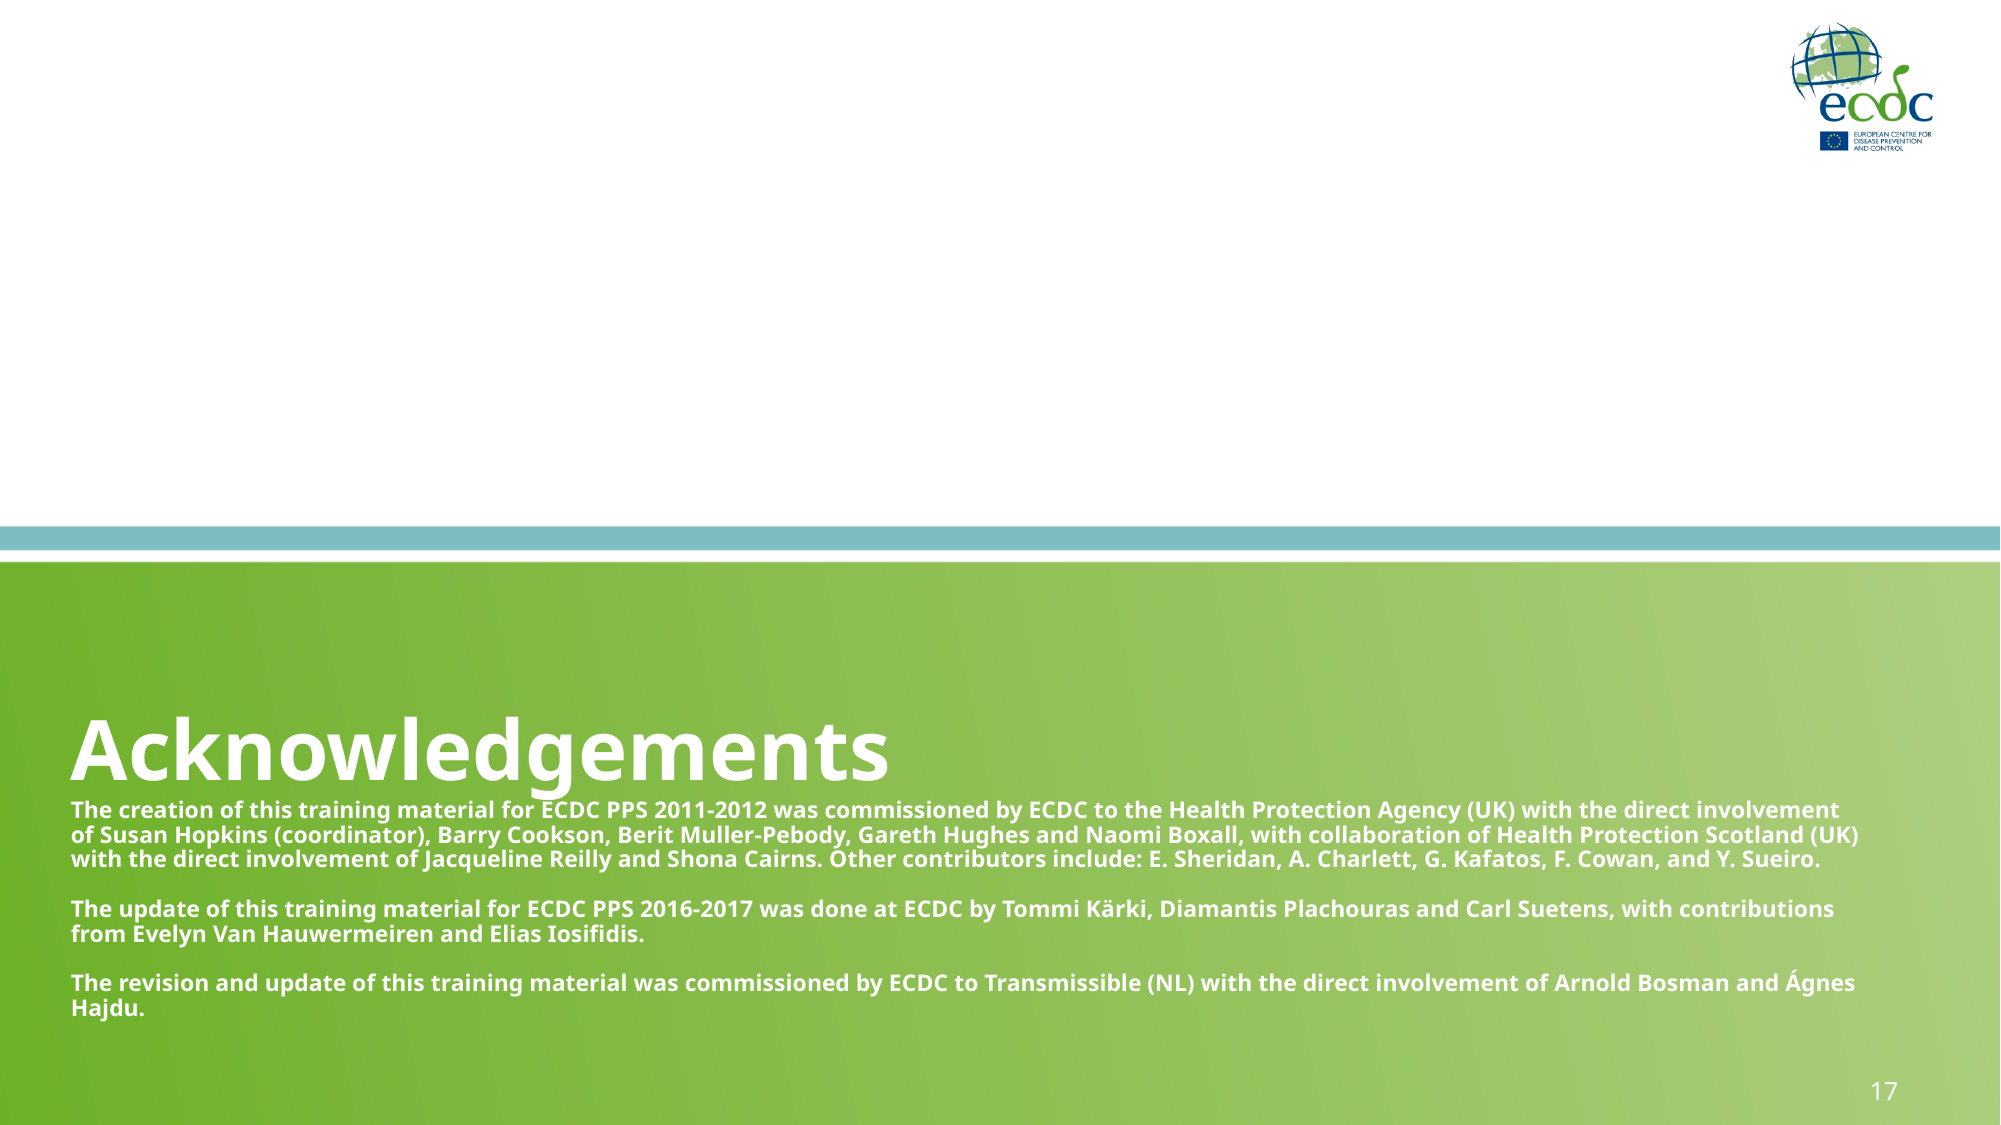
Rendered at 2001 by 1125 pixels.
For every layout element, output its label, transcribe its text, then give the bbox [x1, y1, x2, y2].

slide_number 17 [1494, 1062, 1914, 1123]
picture [0, 0, 2000, 1125]
title Acknowledgements The creation of this training material for ECDC PPS 2011-2012 was commissioned by ECDC to the Health Protection Agency (UK) with the direct involvement of Susan Hopkins (coordinator), Barry Cookson, Berit Muller-Pebody, Gareth Hughes and Naomi Boxall, with collaboration of Health Protection Scotland (UK) with the direct involvement of Jacqueline Reilly and Shona Cairns. Other contributors include: E. Sheridan, A. Charlett, G. Kafatos, F. Cowan, and Y. Sueiro. The update of this training material for ECDC PPS 2016-2017 was done at ECDC by Tommi Kärki, Diamantis Plachouras and Carl Suetens, with contributions from Evelyn Van Hauwermeiren and Elias Iosifidis. The revision and update of this training material was commissioned by ECDC to Transmissible (NL) with the direct involvement of Arnold Bosman and Ágnes Hajdu. [70, 708, 1871, 1028]
